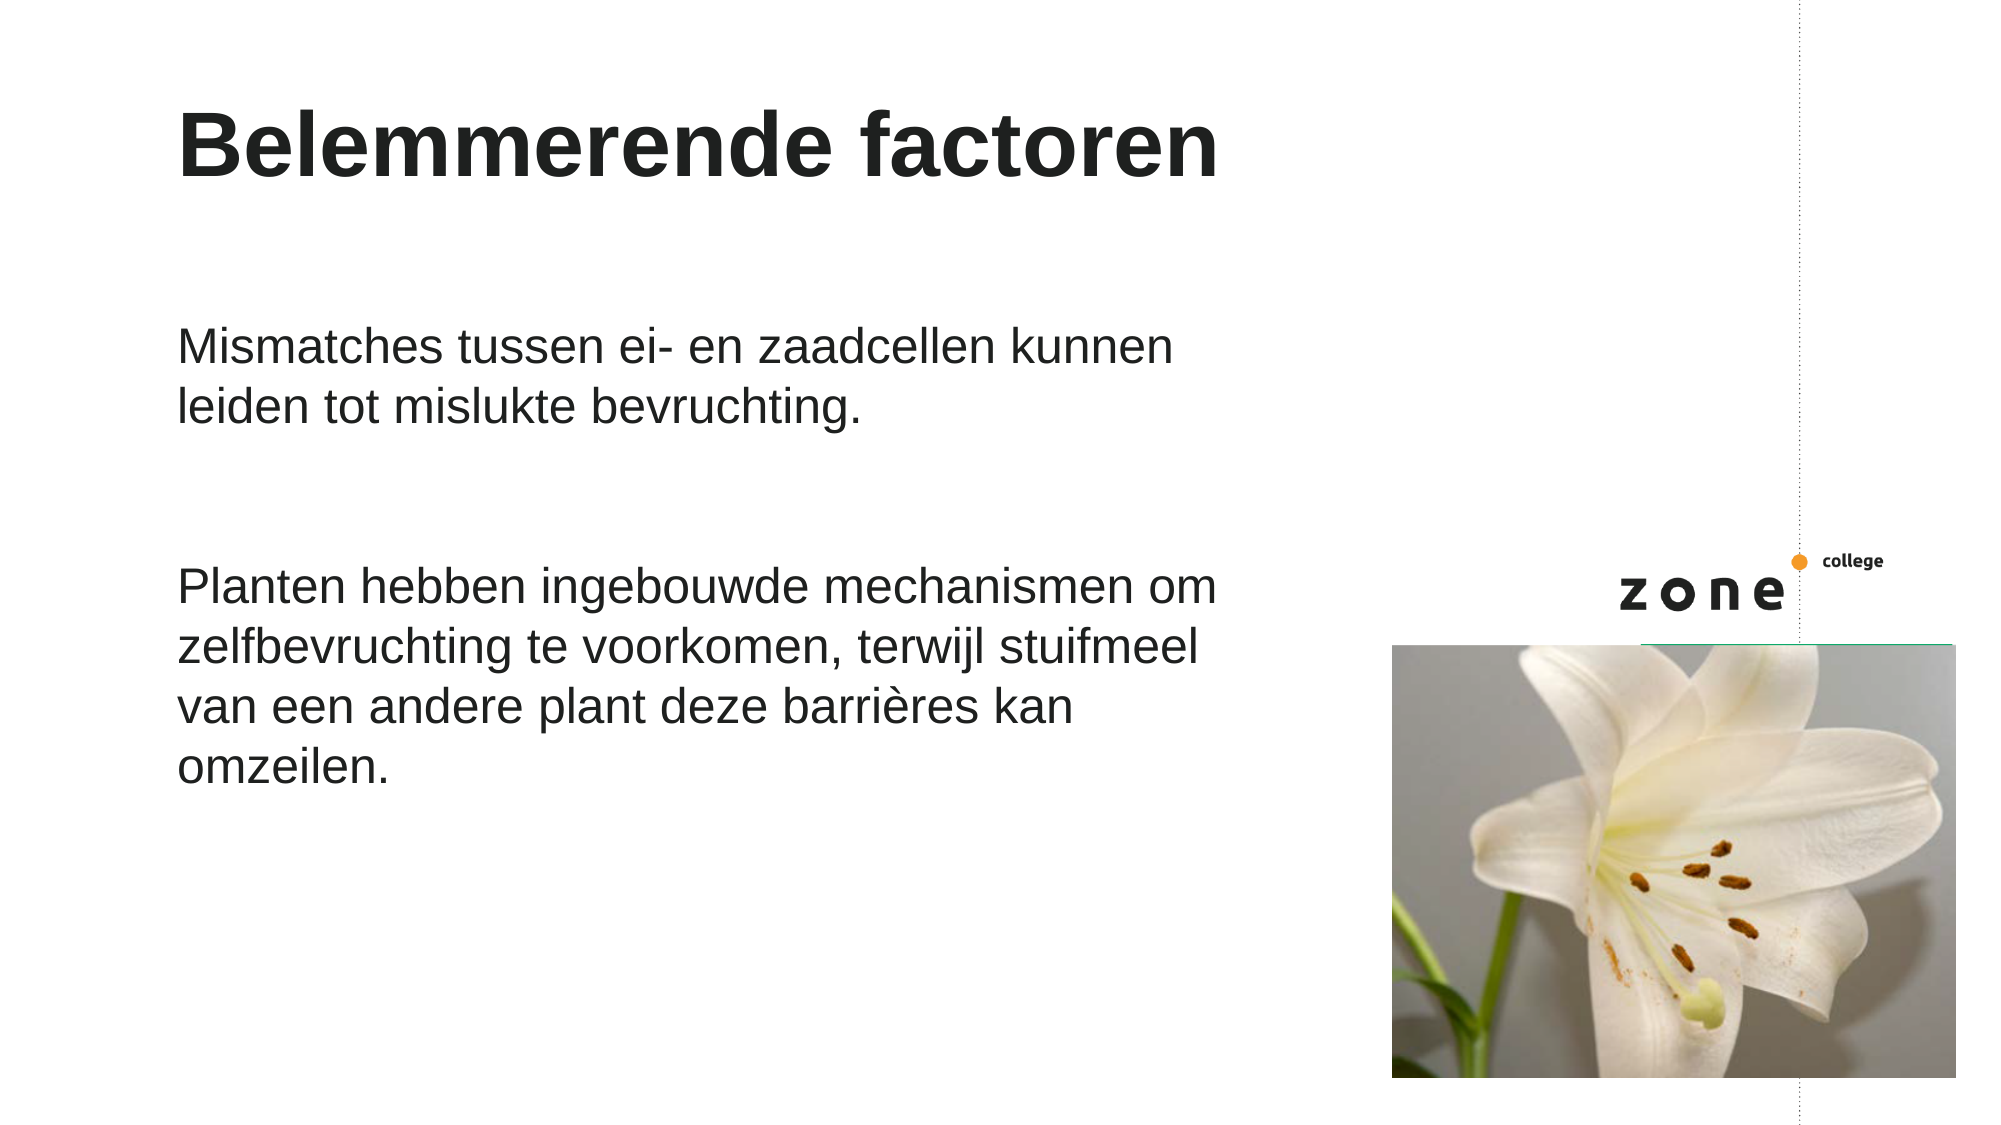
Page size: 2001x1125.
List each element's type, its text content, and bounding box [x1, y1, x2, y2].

picture [1391, 0, 2001, 1125]
list Mismatches tussen ei- en zaadcellen kunnen leiden tot mislukte bevruchting. Planten hebben ingebouwde mechanismen om zelfbevruchting te voorkomen, terwijl stuifmeel van een andere plant deze barrières kan omzeilen. [177, 313, 1269, 1091]
title Belemmerende factoren [177, 97, 1471, 261]
